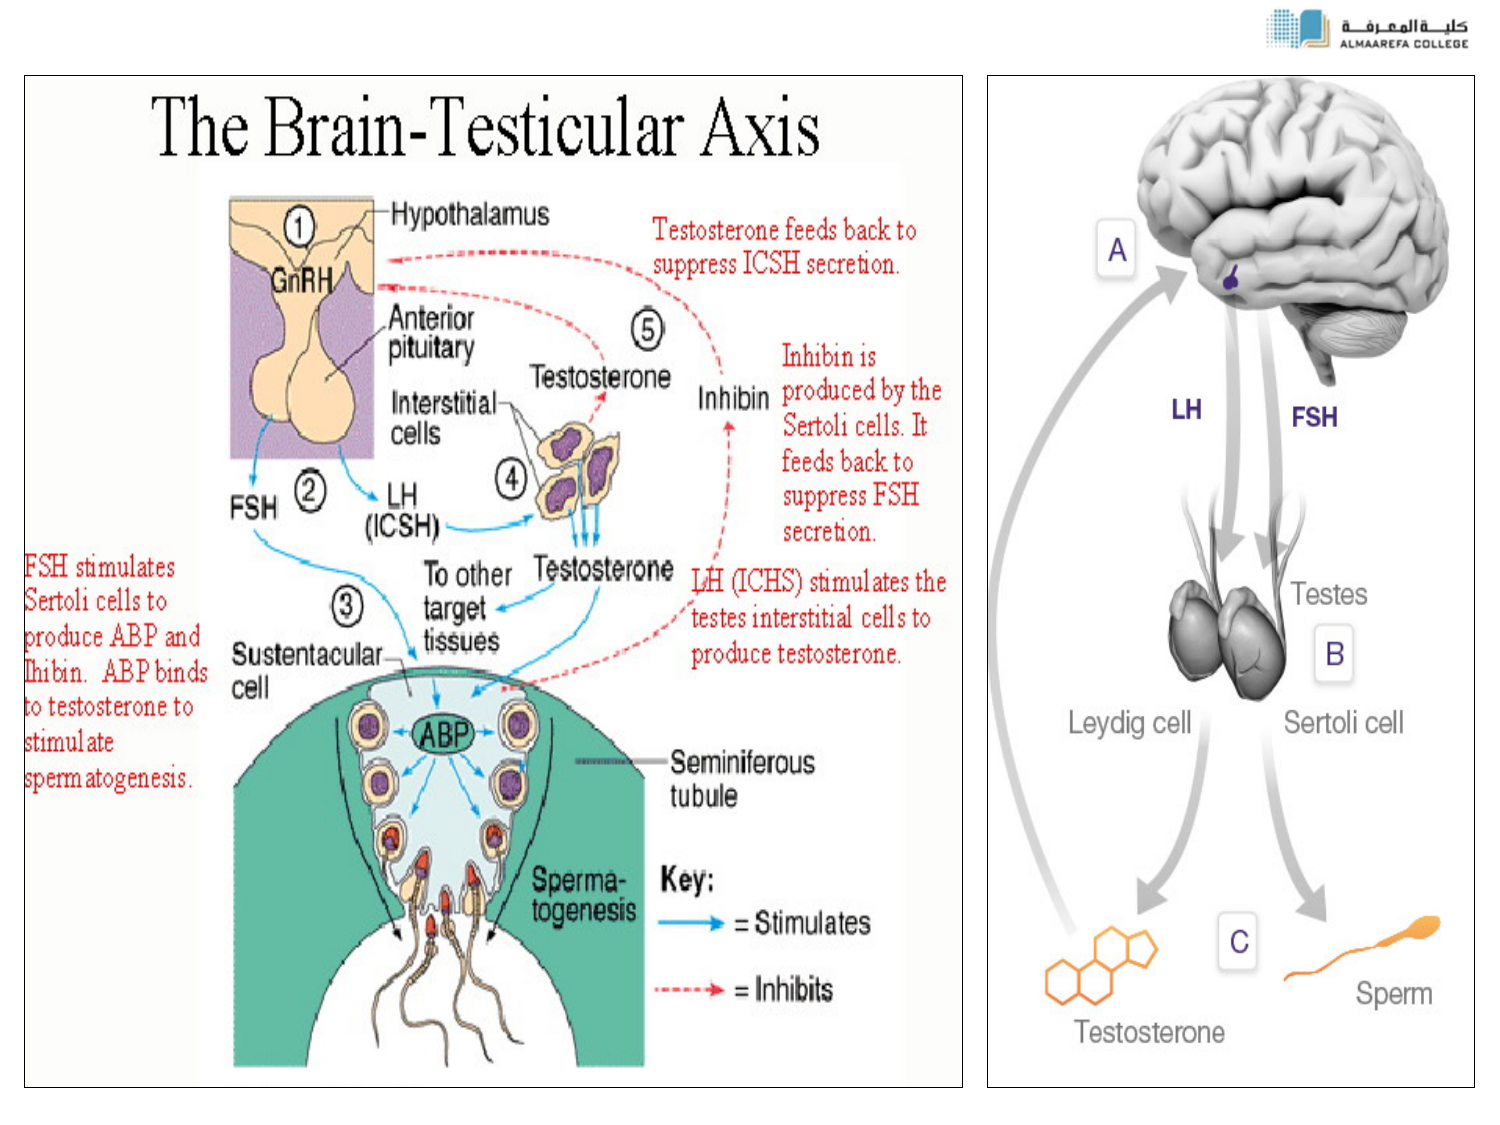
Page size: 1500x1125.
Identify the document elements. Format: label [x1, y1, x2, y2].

picture [987, 74, 1476, 1088]
picture [24, 74, 963, 1088]
picture [1262, 0, 1473, 65]
